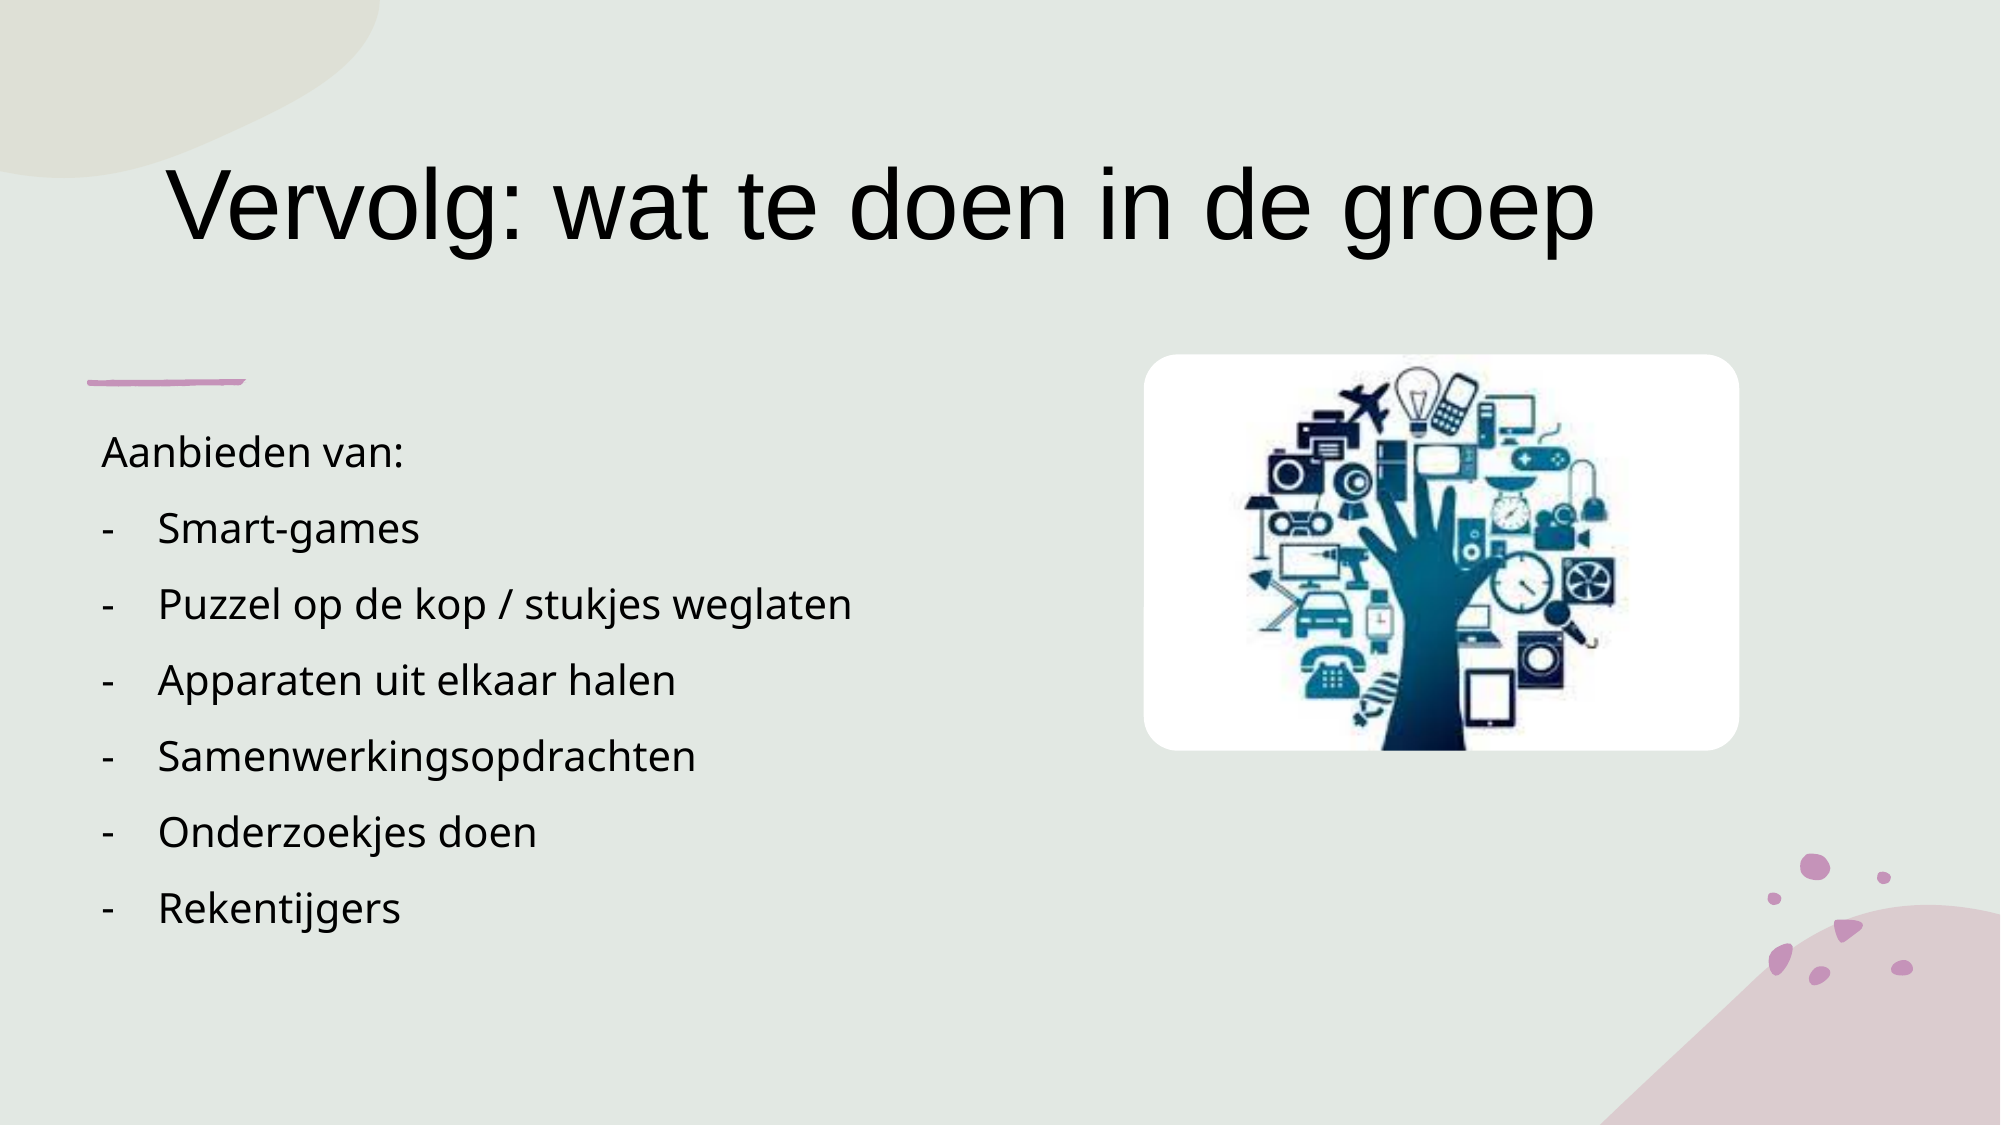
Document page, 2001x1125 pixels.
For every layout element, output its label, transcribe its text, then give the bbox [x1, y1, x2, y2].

title Vervolg: wat te doen in de groep [150, 49, 1804, 267]
list Aanbieden van: Smart-games Puzzel op de kop / stukjes weglaten Apparaten uit elkaar halen Samenwerkingsopdrachten Onderzoekjes doen Rekentijgers [86, 413, 1740, 996]
picture [1143, 354, 1740, 751]
